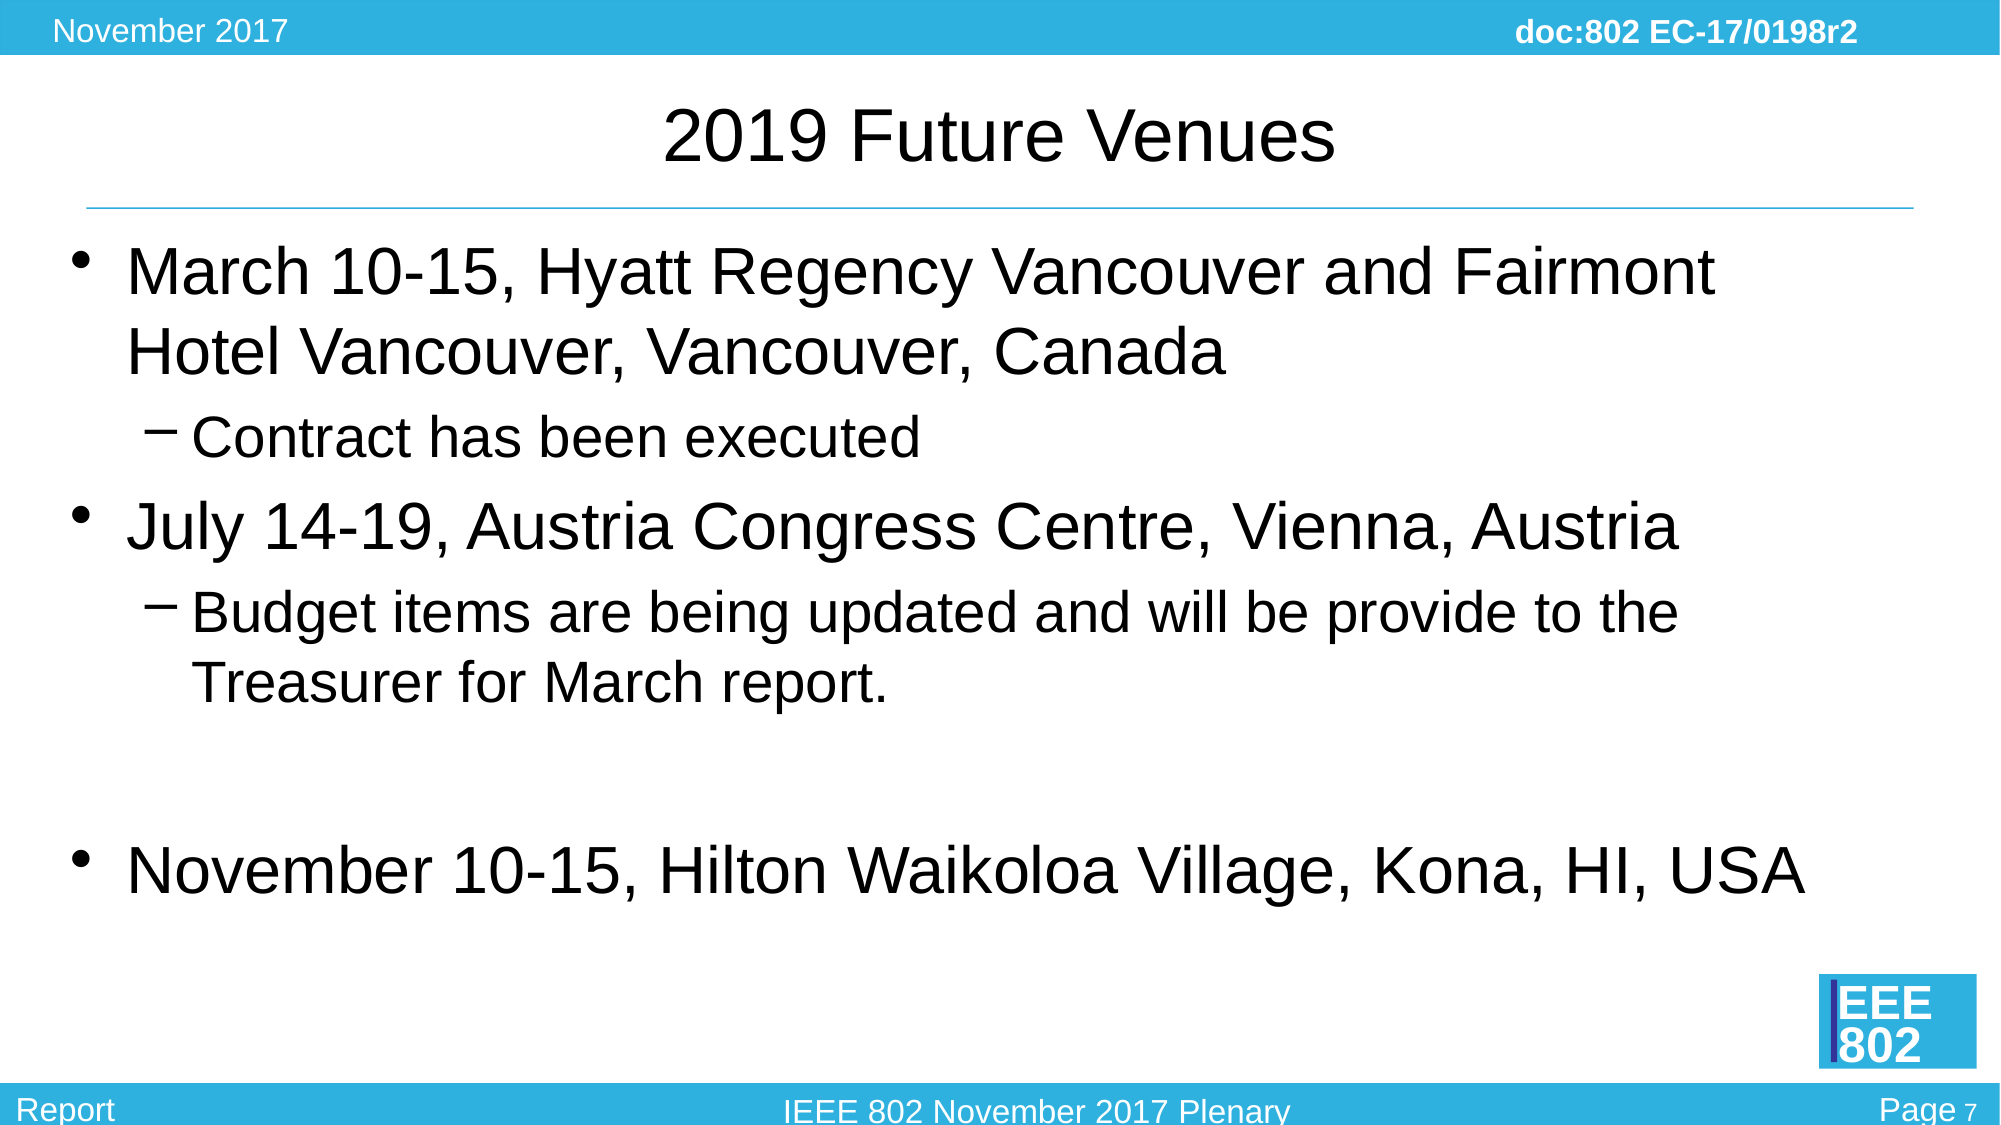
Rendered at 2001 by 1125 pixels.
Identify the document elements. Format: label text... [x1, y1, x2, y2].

title 2019 Future Venues [99, 66, 1900, 197]
list March 10-15, Hyatt Regency Vancouver and Fairmont Hotel Vancouver, Vancouver, Canada Contract has been executed July 14-19, Austria Congress Centre, Vienna, Austria Budget items are being updated and will be provide to the Treasurer for March report. November 10-15, Hilton Waikoloa Village, Kona, HI, USA [54, 220, 1855, 963]
